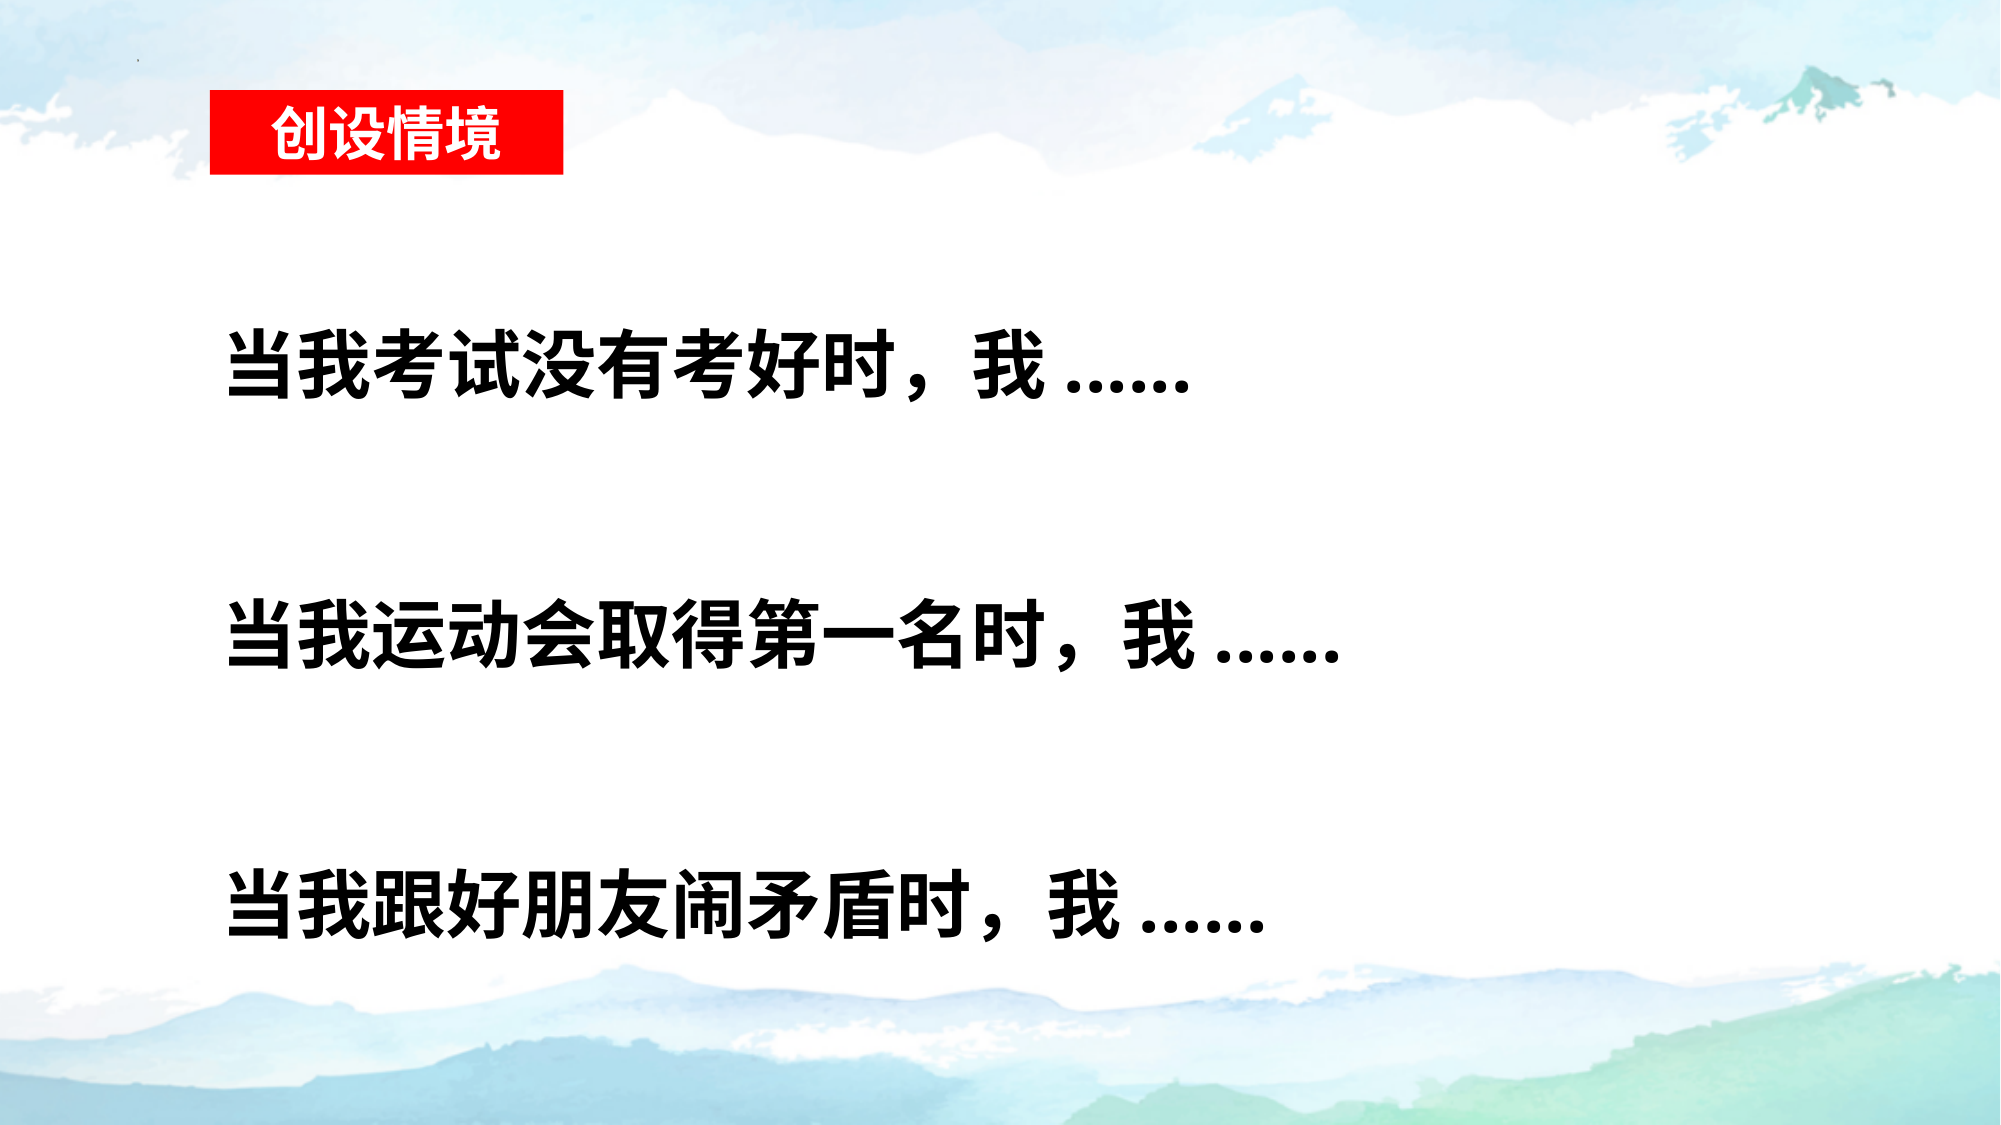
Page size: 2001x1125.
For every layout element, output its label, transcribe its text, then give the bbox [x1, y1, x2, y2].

text_box 当我考试没有考好时，我...... 当我运动会取得第一名时，我...... 当我跟好朋友闹矛盾时，我...... [209, 267, 1791, 954]
text_box 创设情境 [209, 90, 564, 175]
picture [0, 0, 2001, 1125]
